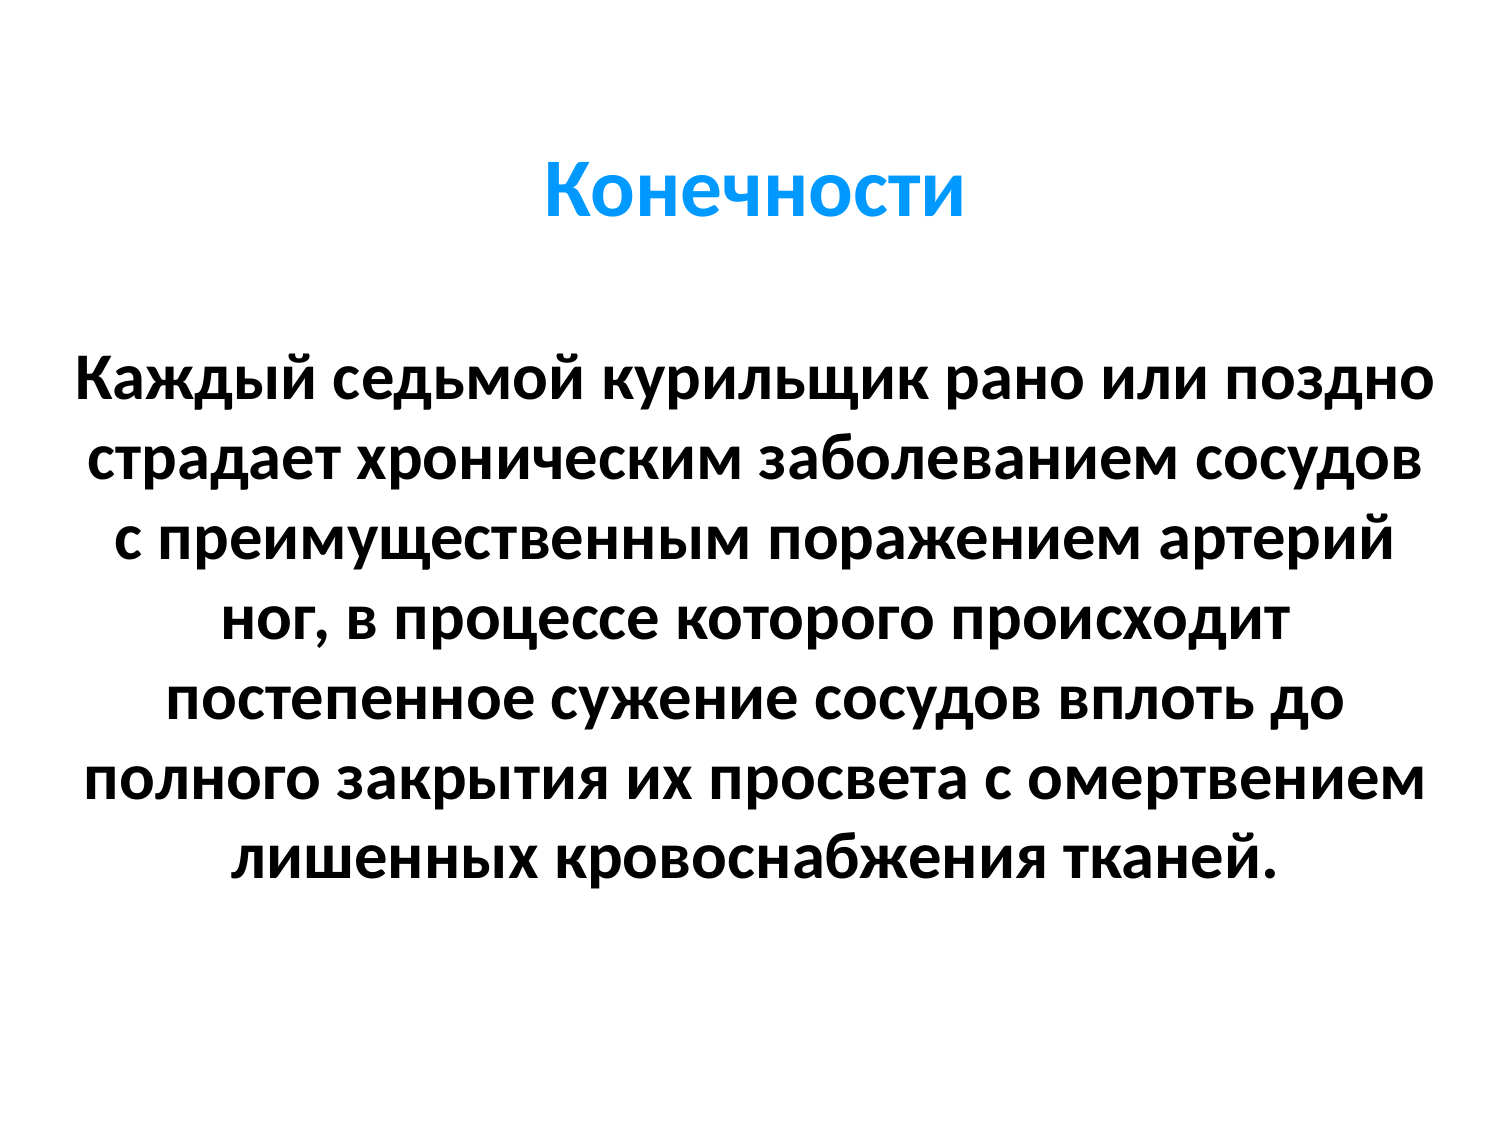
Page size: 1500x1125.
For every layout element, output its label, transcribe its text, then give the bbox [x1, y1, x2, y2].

title Конечности Каждый седьмой курильщик рано или поздно страдает хроническим заболеванием сосудов с преимущественным поражением артерий ног, в процессе которого происходит постепенное сужение сосудов вплоть до полного закрытия их просвета с омертвением лишенных кровоснабжения тканей. [53, 42, 1459, 1083]
